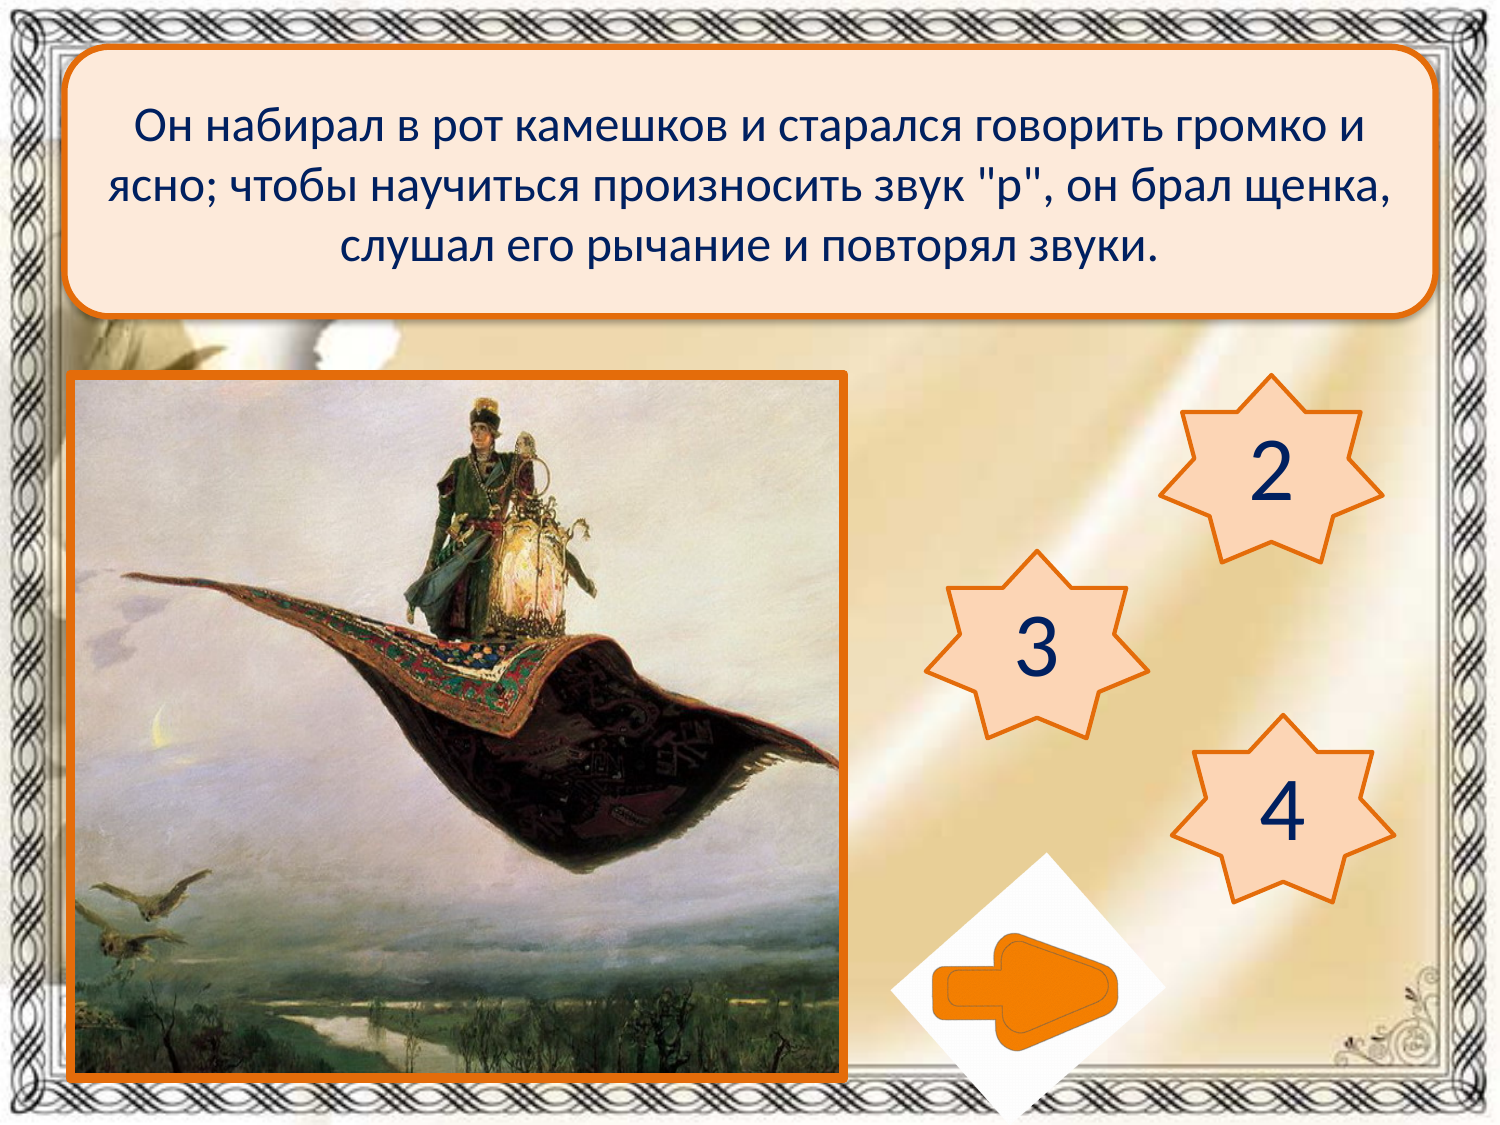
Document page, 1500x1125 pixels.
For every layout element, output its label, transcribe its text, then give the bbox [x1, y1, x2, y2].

text_box [68, 373, 846, 1080]
text_box 2 [1158, 372, 1385, 565]
text_box Он набирал в рот камешков и старался говорить громко и ясно; чтобы научиться произносить звук "р", он брал щенка, слушал его рычание и повторял звуки. [62, 44, 1438, 319]
text_box 4 [1169, 712, 1397, 905]
picture [0, 0, 1500, 1125]
text_box 3 [923, 548, 1151, 741]
